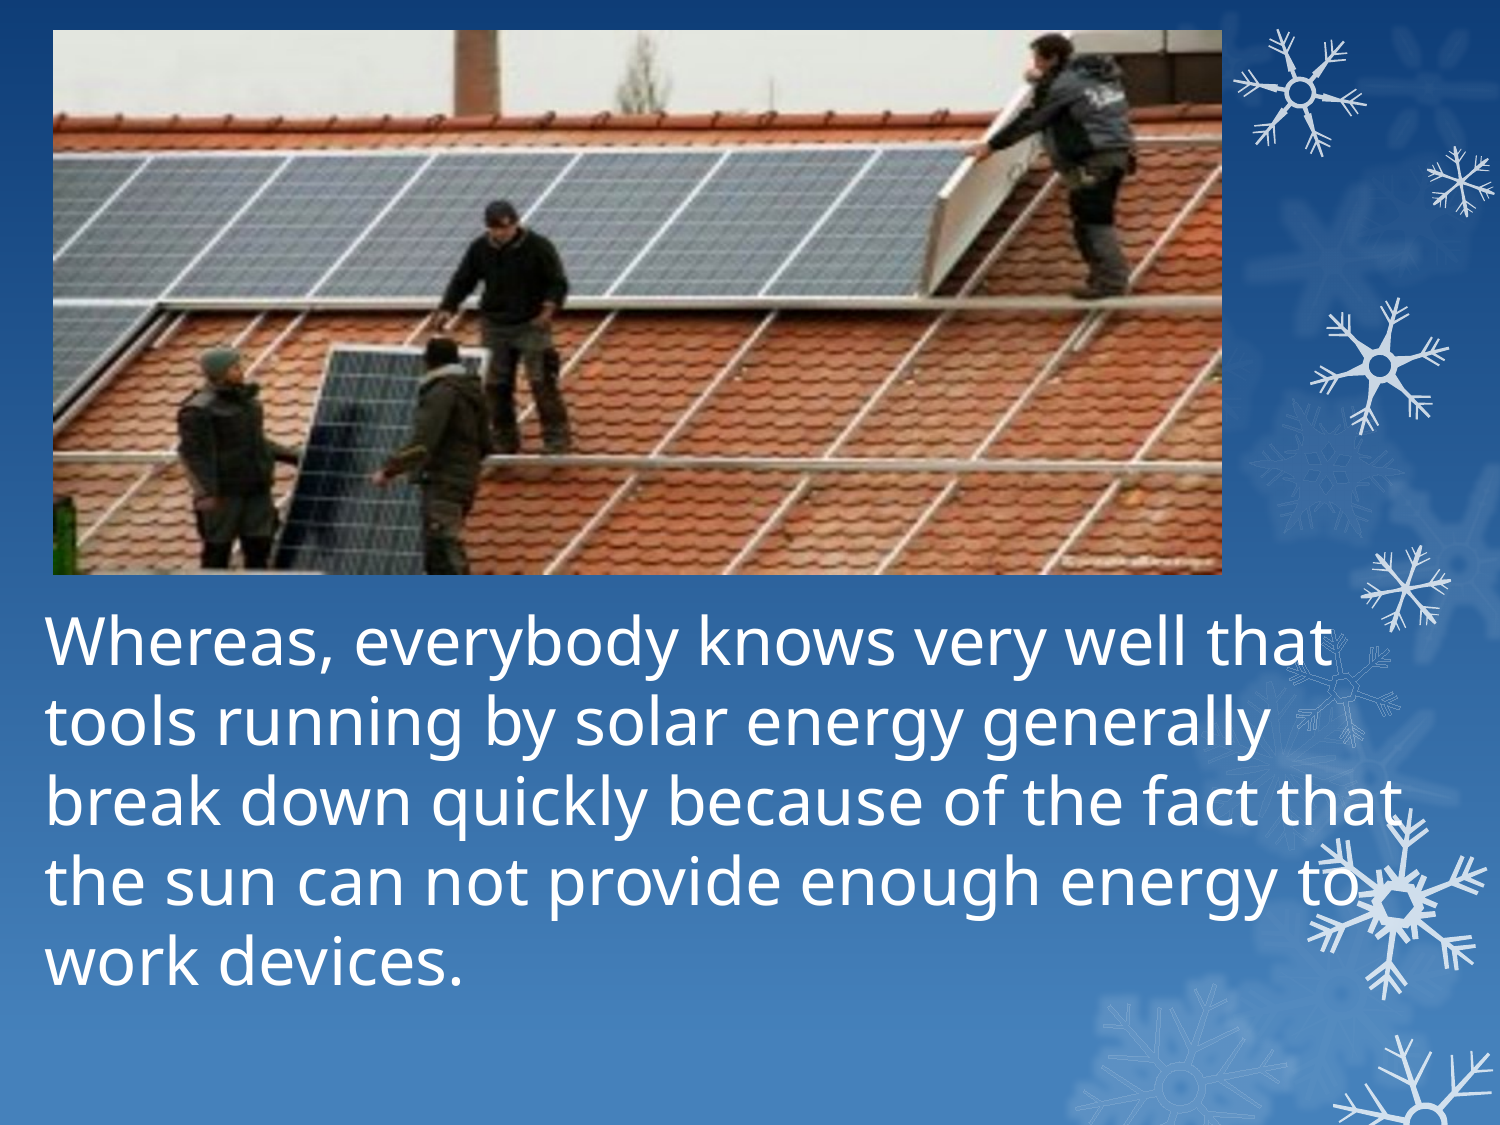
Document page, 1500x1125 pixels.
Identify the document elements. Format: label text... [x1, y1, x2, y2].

title Whereas, everybody knows very well that tools running by solar energy generally break down quickly because of the fact that the sun can not provide enough energy to work devices. [29, 491, 1483, 1106]
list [52, 30, 1223, 575]
